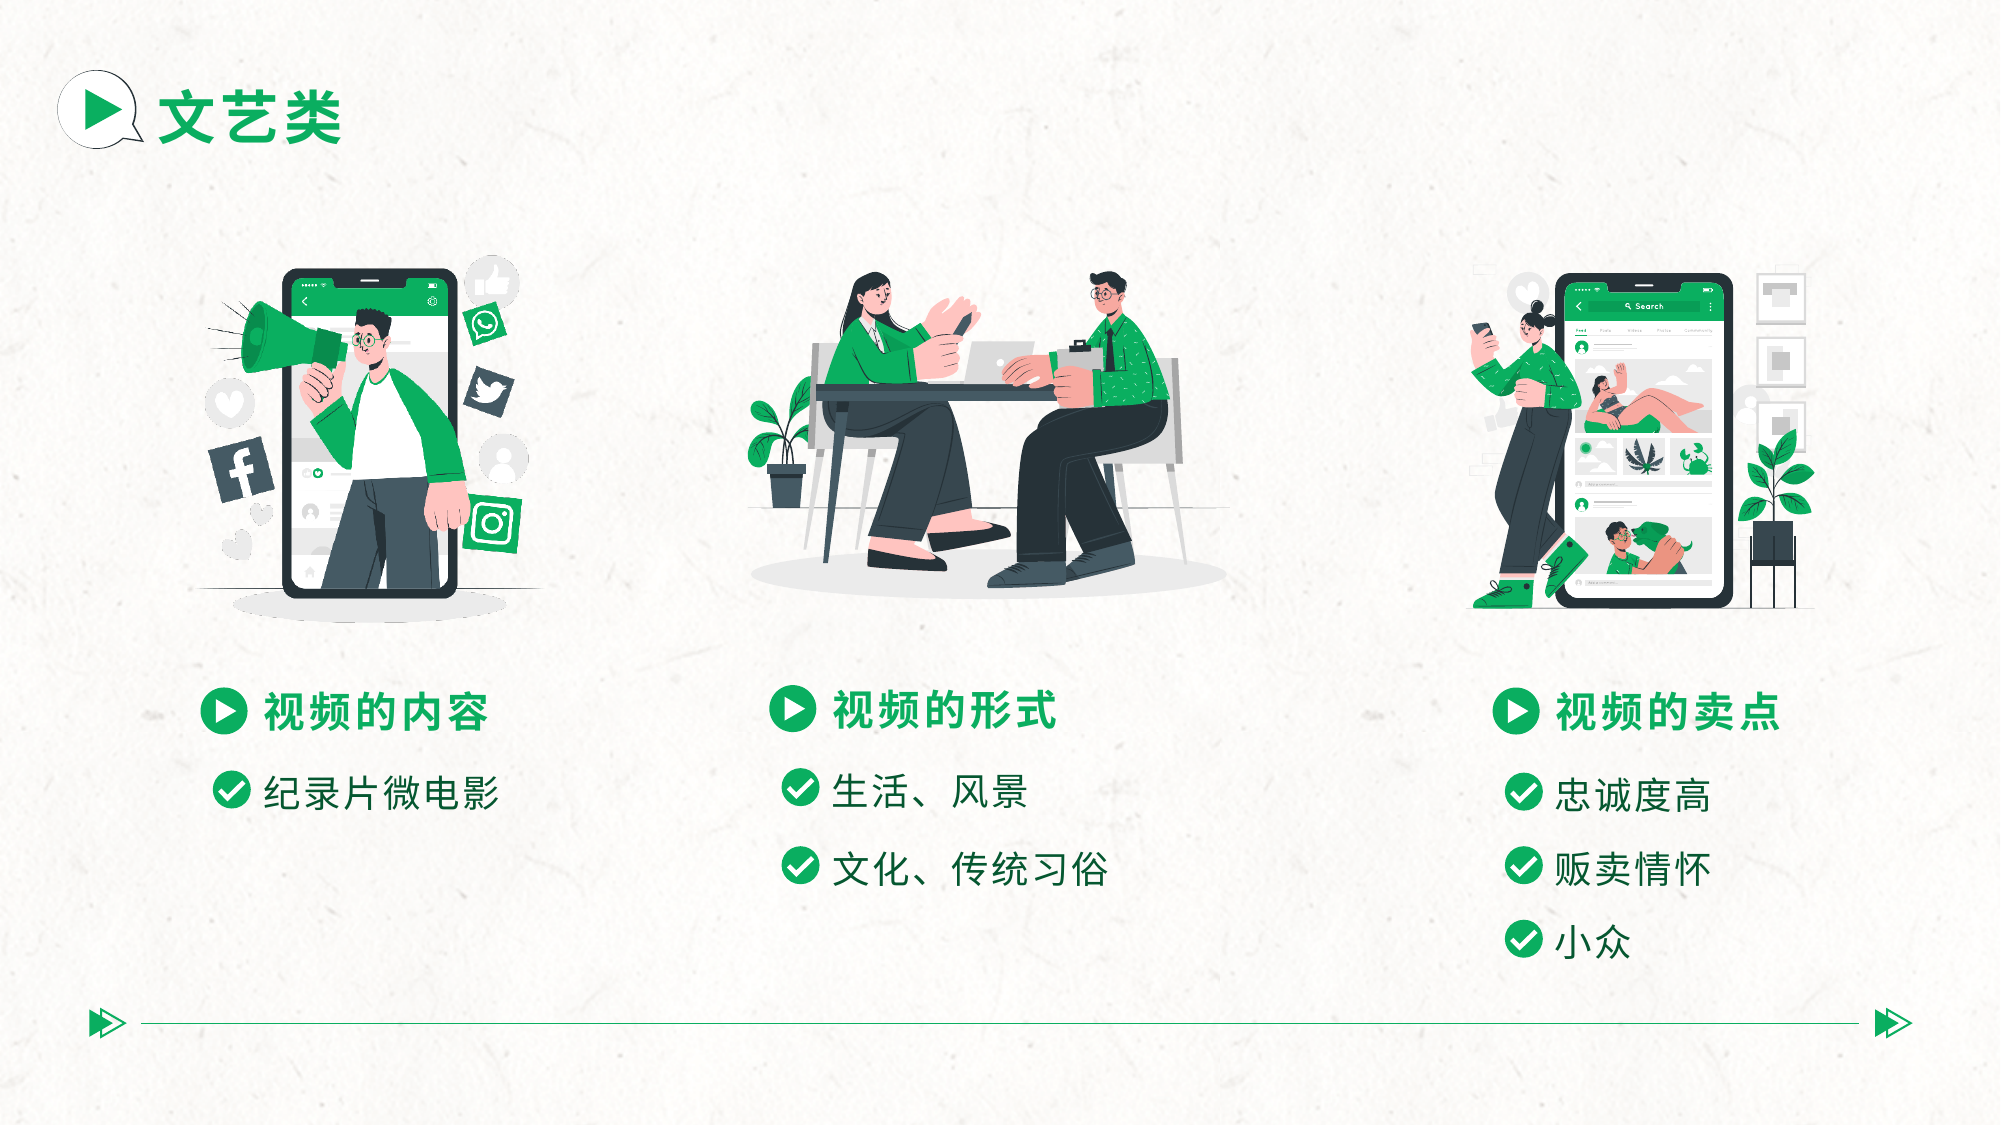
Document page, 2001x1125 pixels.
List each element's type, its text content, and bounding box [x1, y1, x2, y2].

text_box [1504, 846, 1543, 885]
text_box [769, 685, 817, 733]
title 文艺类 [142, 81, 366, 161]
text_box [781, 768, 820, 807]
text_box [1465, 264, 1815, 609]
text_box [57, 69, 145, 149]
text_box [1875, 1009, 1911, 1037]
text_box 纪录片微电影 [248, 749, 516, 823]
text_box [747, 271, 1230, 600]
text_box 贩卖情怀 [1539, 824, 1728, 899]
picture [0, 0, 2001, 1125]
text_box 忠诚度高 [1539, 751, 1728, 824]
text_box 视频的卖点 [1540, 678, 1797, 744]
text_box 视频的形式 [817, 675, 1073, 741]
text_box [200, 687, 248, 735]
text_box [212, 770, 251, 809]
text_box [89, 1009, 125, 1037]
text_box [781, 846, 820, 885]
text_box 文化、传统习俗 [817, 824, 1125, 899]
text_box 小众 [1539, 898, 1647, 972]
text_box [1504, 772, 1543, 811]
text_box 视频的内容 [248, 678, 505, 743]
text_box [1504, 919, 1543, 958]
text_box 生活、风景 [816, 746, 1045, 820]
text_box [1492, 687, 1540, 735]
